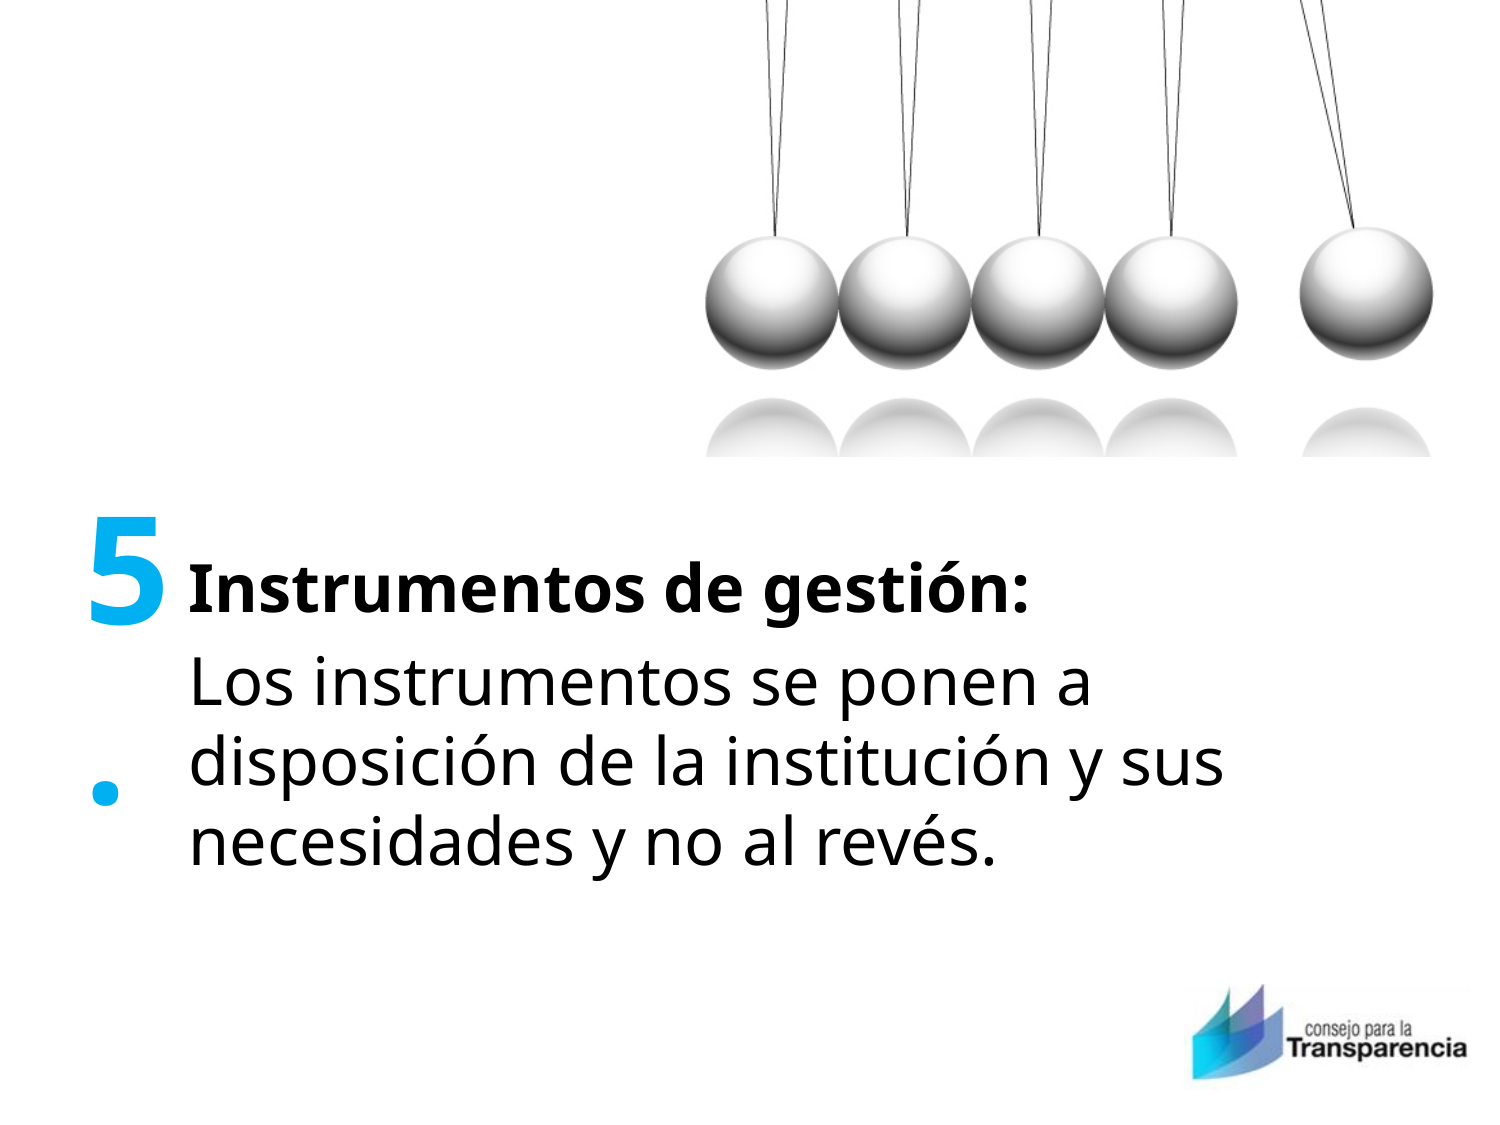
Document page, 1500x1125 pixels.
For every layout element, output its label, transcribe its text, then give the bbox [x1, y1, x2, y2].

list Instrumentos de gestión: Los instrumentos se ponen a disposición de la institución y sus necesidades y no al revés. [223, 537, 1442, 835]
picture [1183, 984, 1471, 1090]
picture [672, 0, 1465, 457]
text_box 5. [70, 467, 223, 843]
